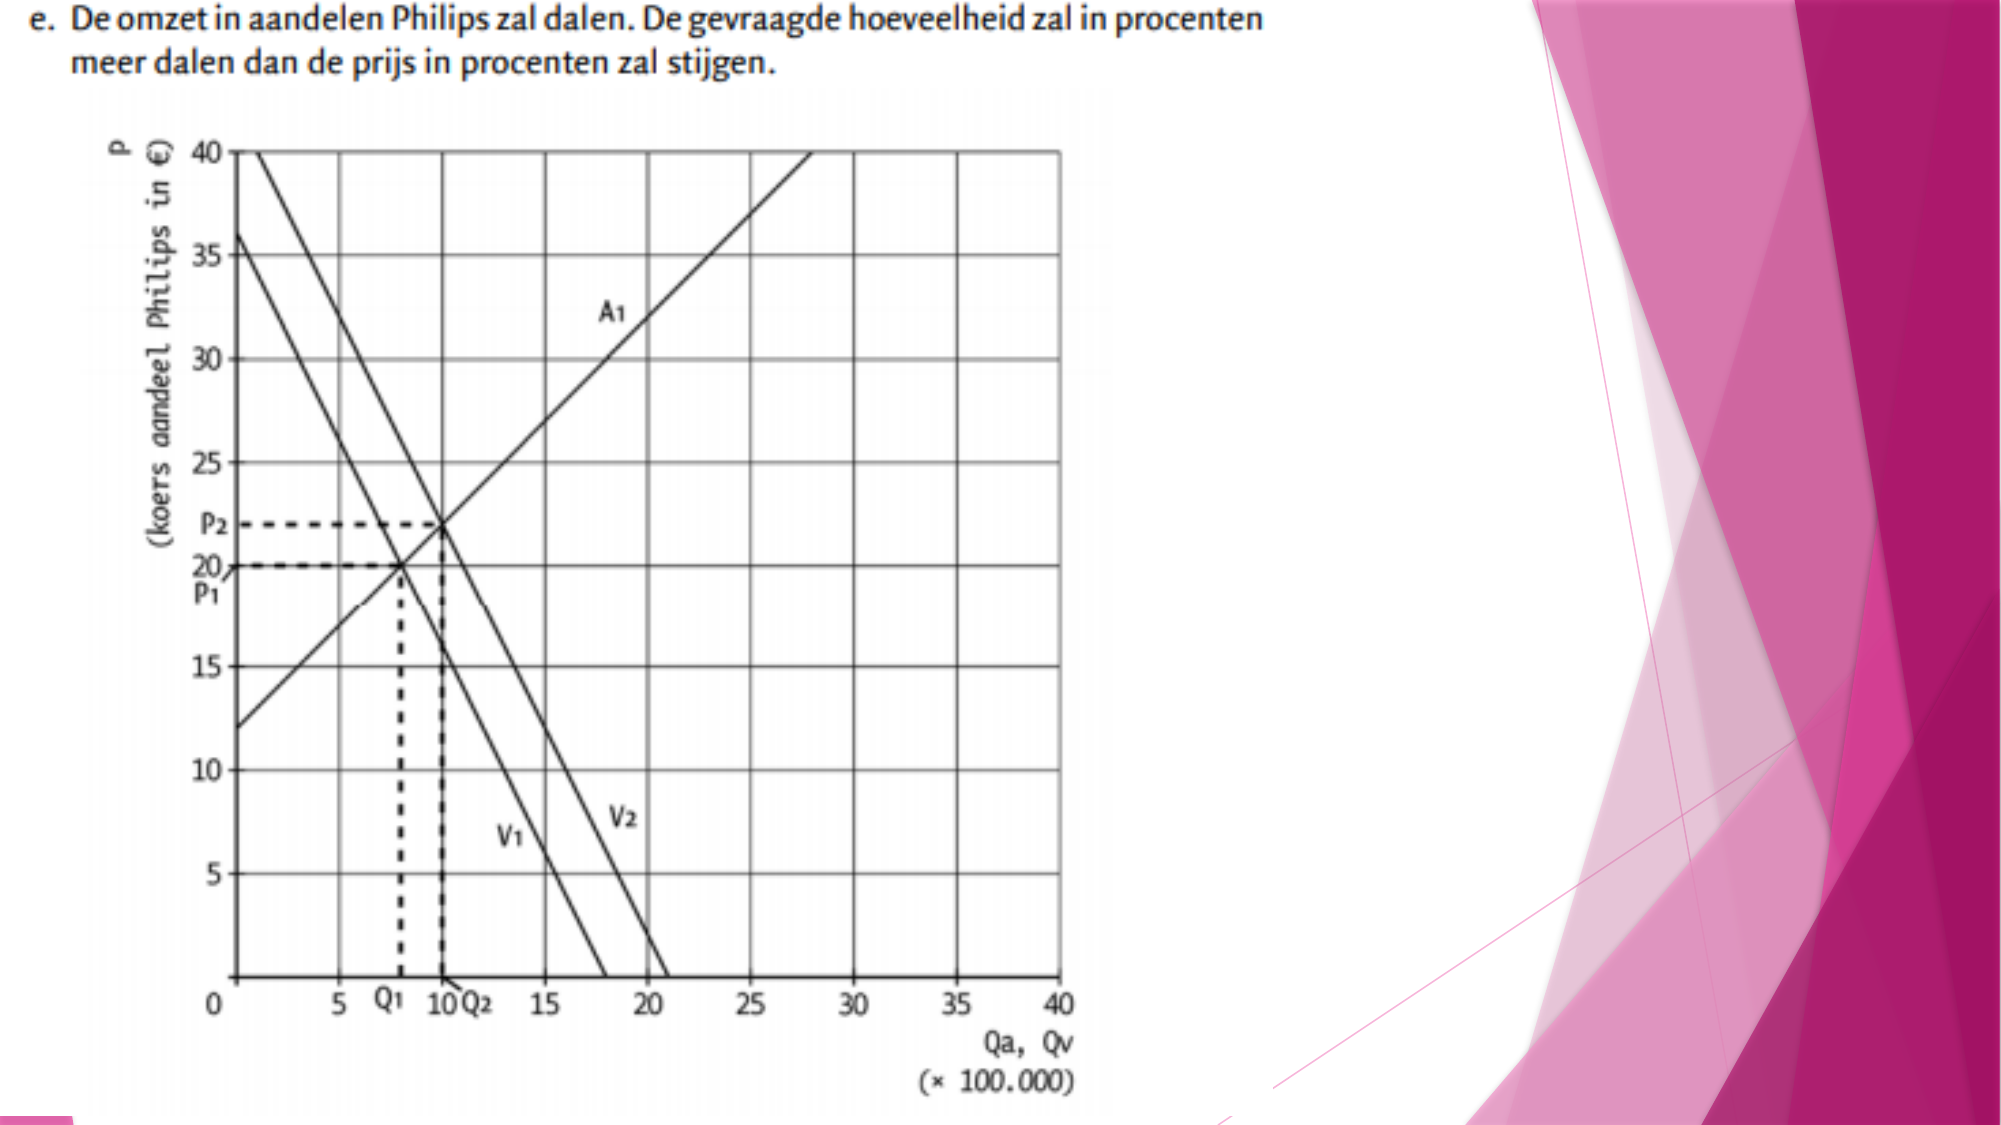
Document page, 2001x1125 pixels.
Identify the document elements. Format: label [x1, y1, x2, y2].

picture [0, 0, 1274, 1117]
